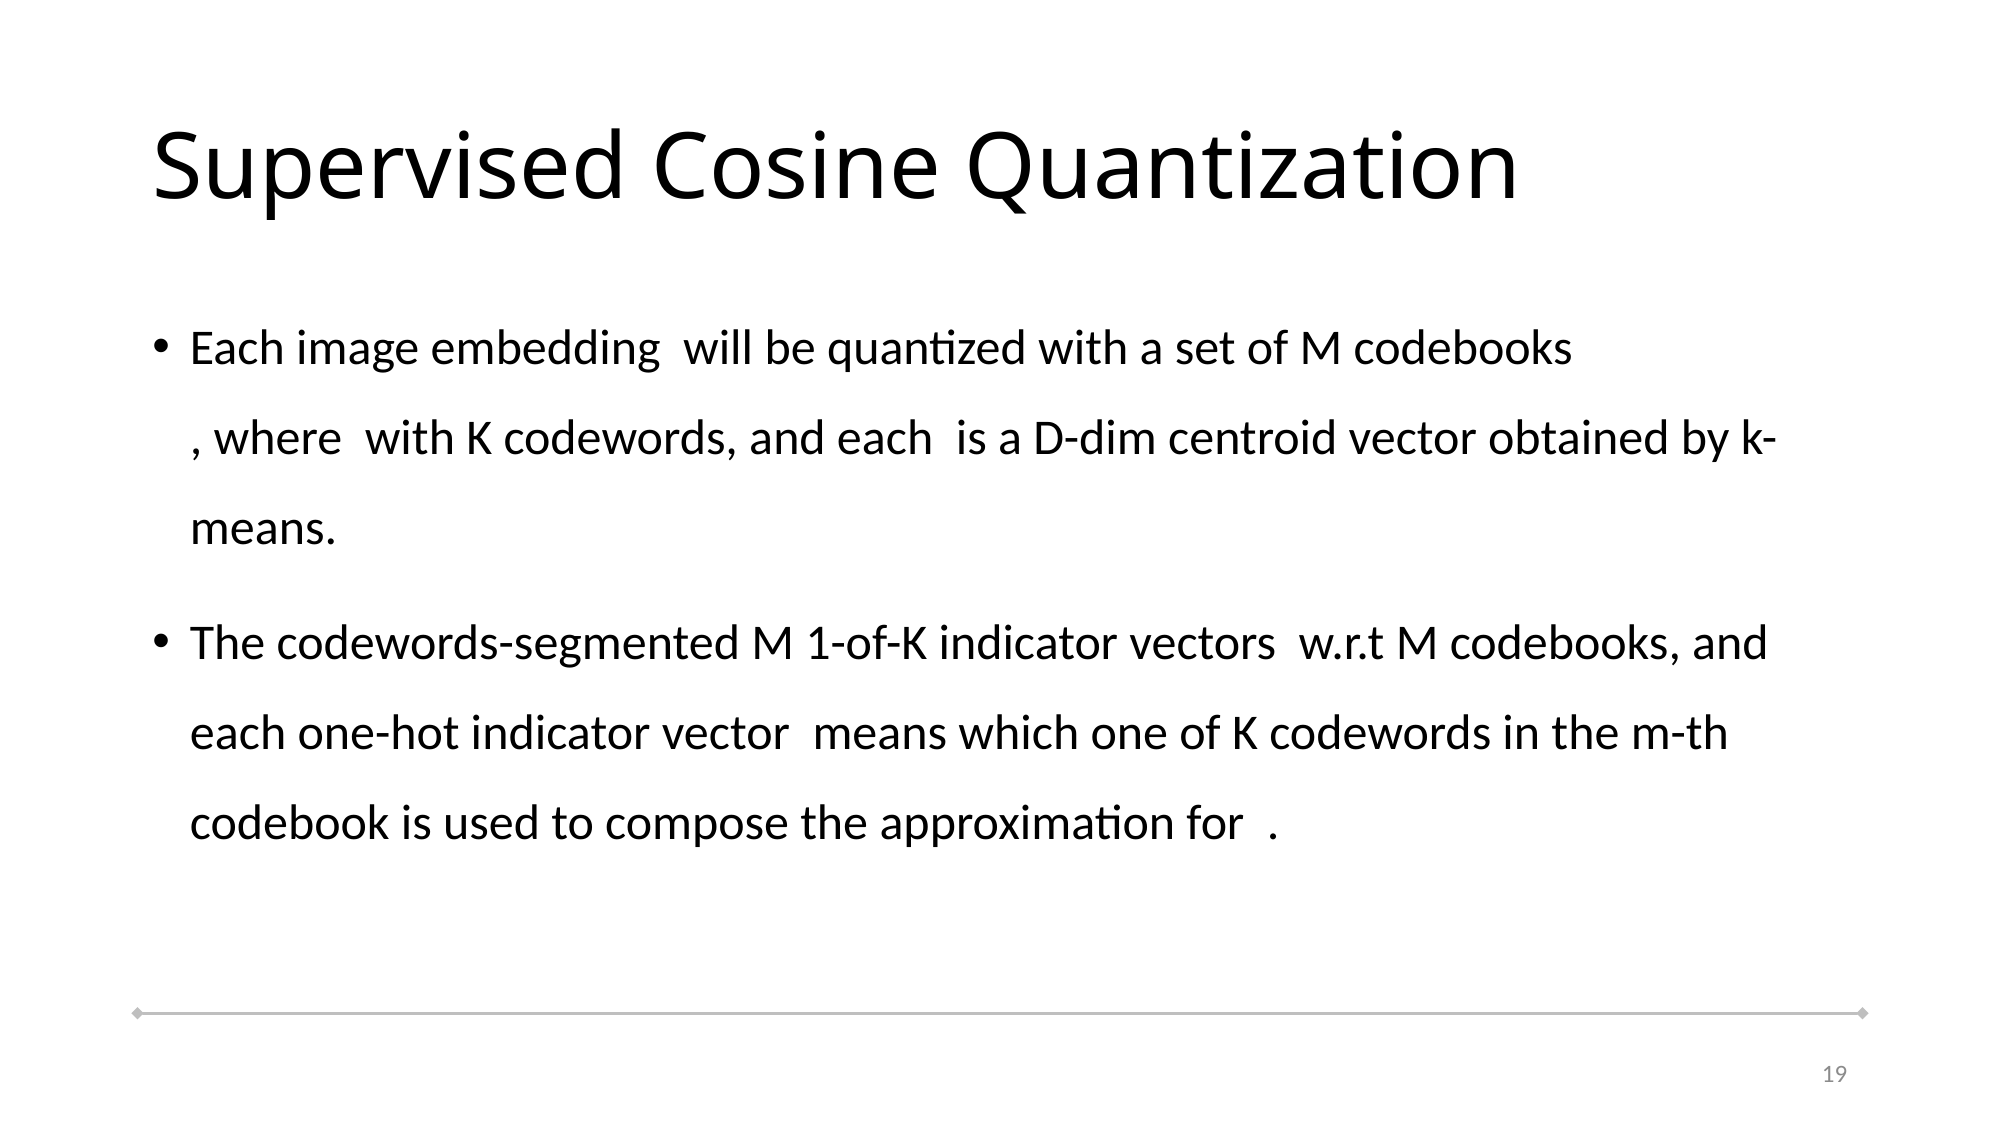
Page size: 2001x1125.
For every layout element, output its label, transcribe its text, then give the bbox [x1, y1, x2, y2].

title Supervised Cosine Quantization [137, 59, 1921, 278]
slide_number 19 [1412, 1042, 1863, 1103]
